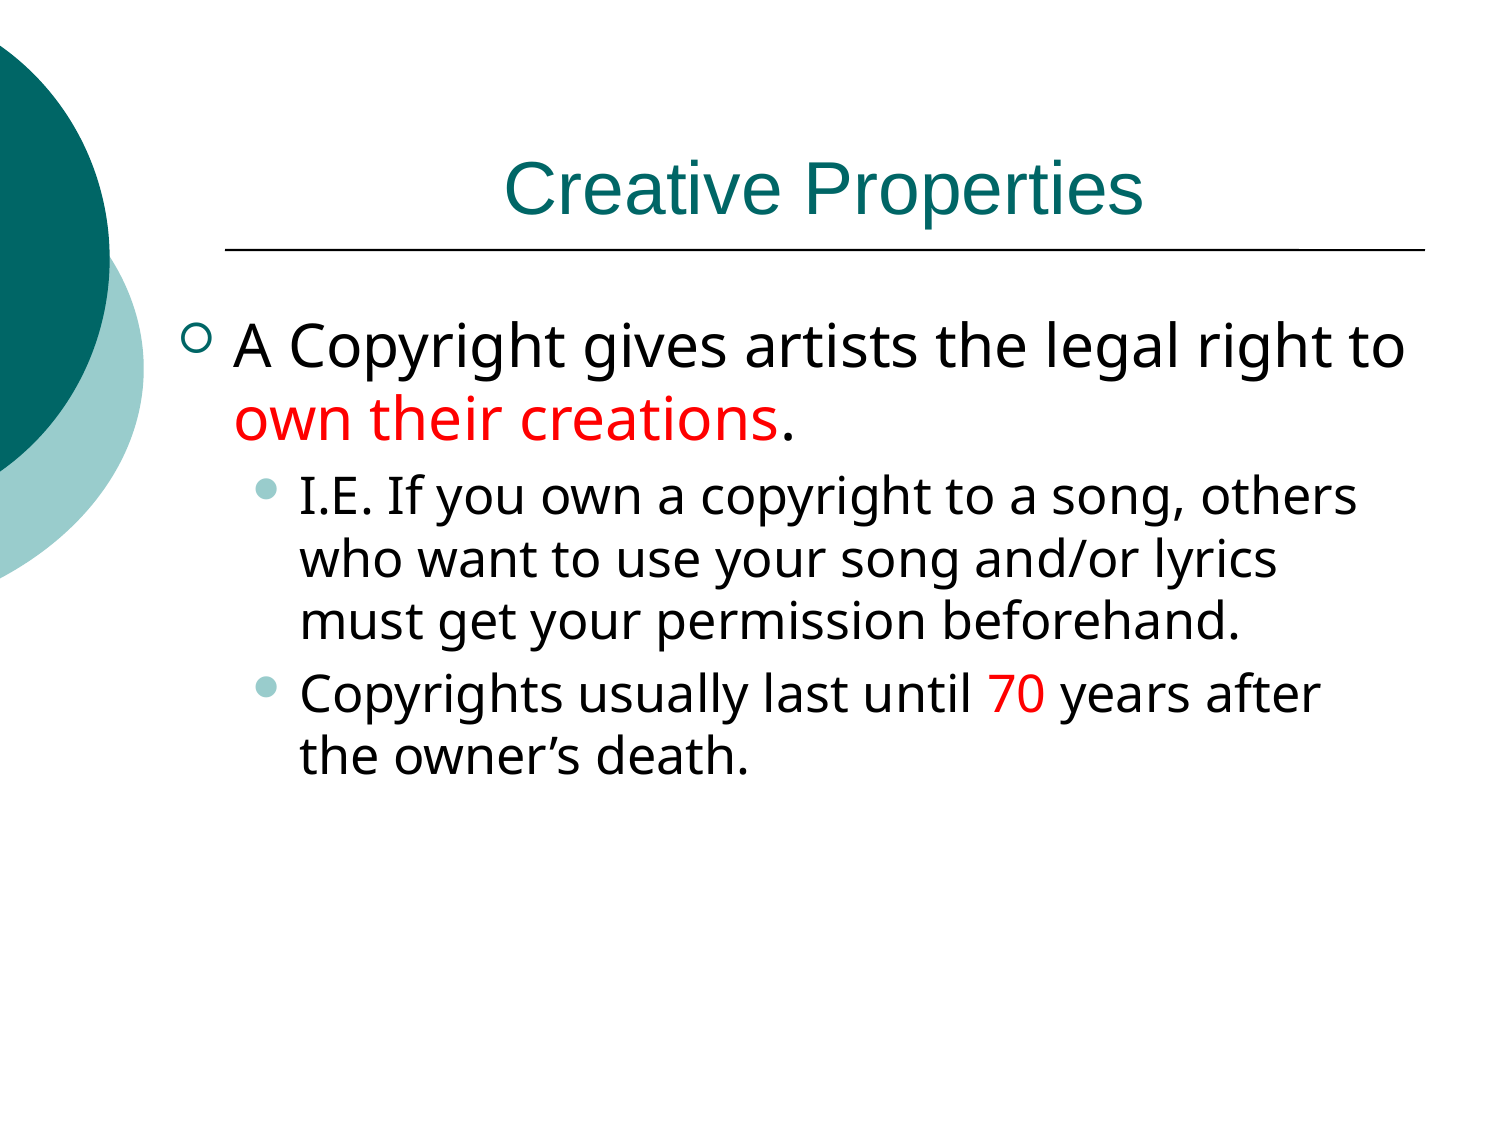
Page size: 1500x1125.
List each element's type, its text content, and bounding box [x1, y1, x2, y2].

list A Copyright gives artists the legal right to own their creations. I.E. If you own a copyright to a song, others who want to use your song and/or lyrics must get your permission beforehand. Copyrights usually last until 70 years after the owner’s death. [162, 299, 1425, 1088]
title Creative Properties [224, 49, 1425, 237]
